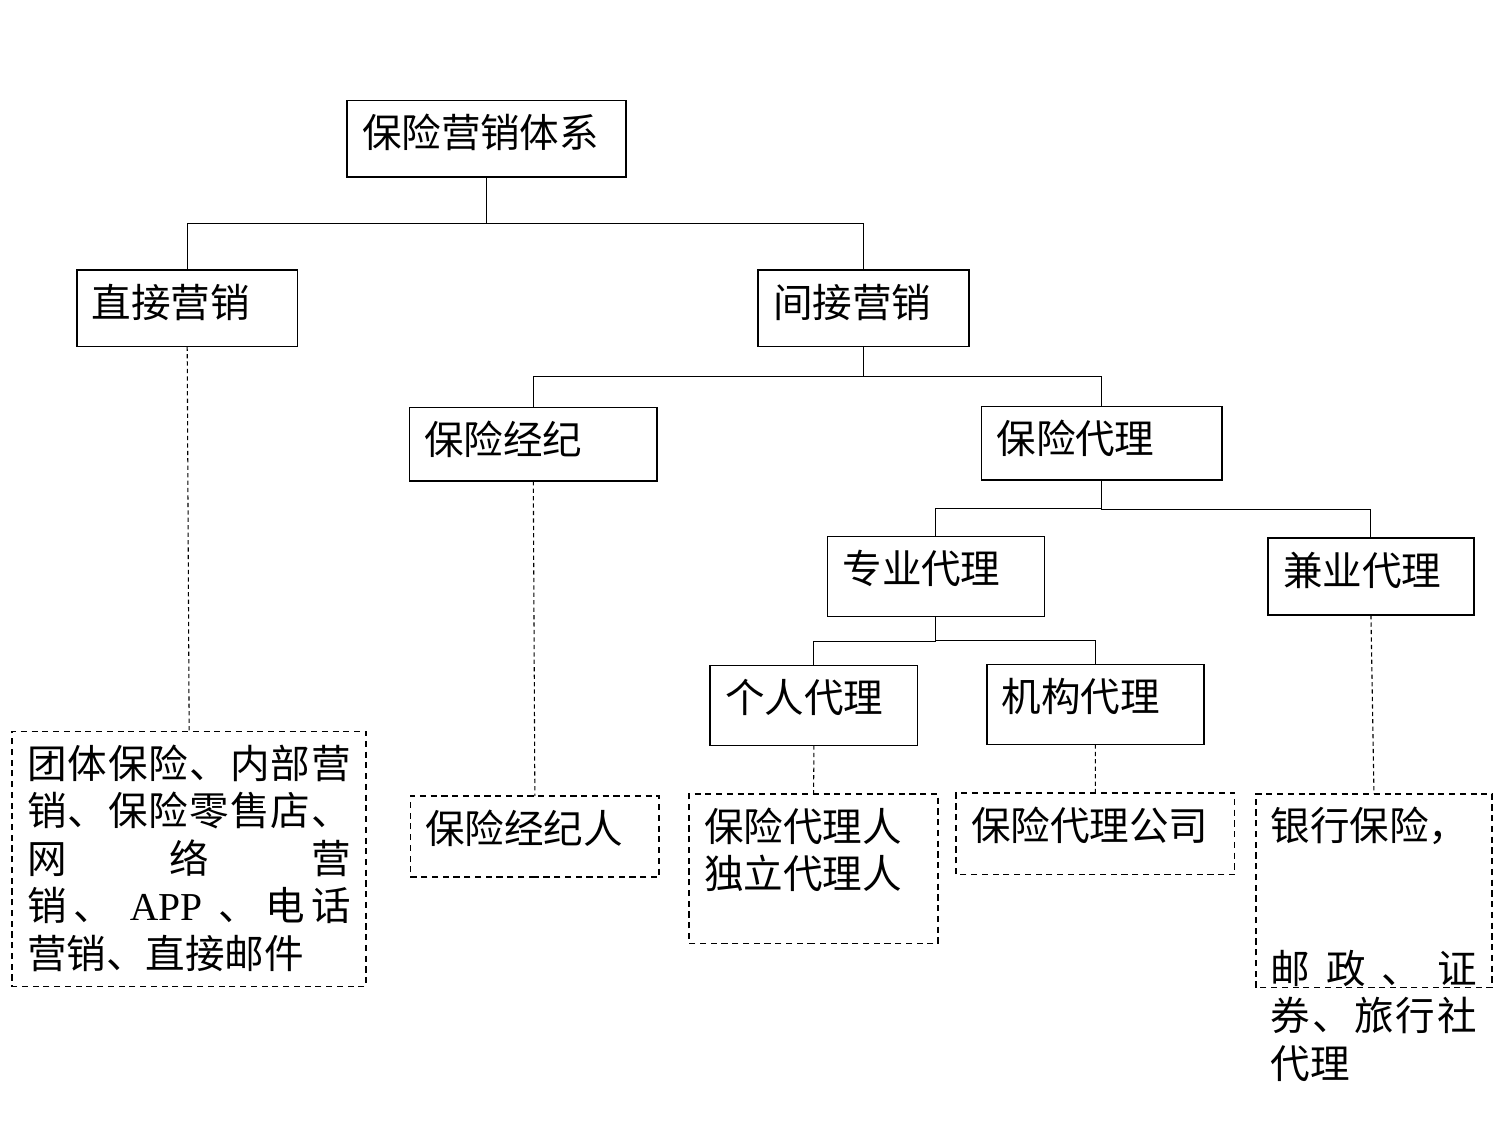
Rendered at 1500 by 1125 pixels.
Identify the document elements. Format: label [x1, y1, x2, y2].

text_box [0, 89, 1495, 988]
